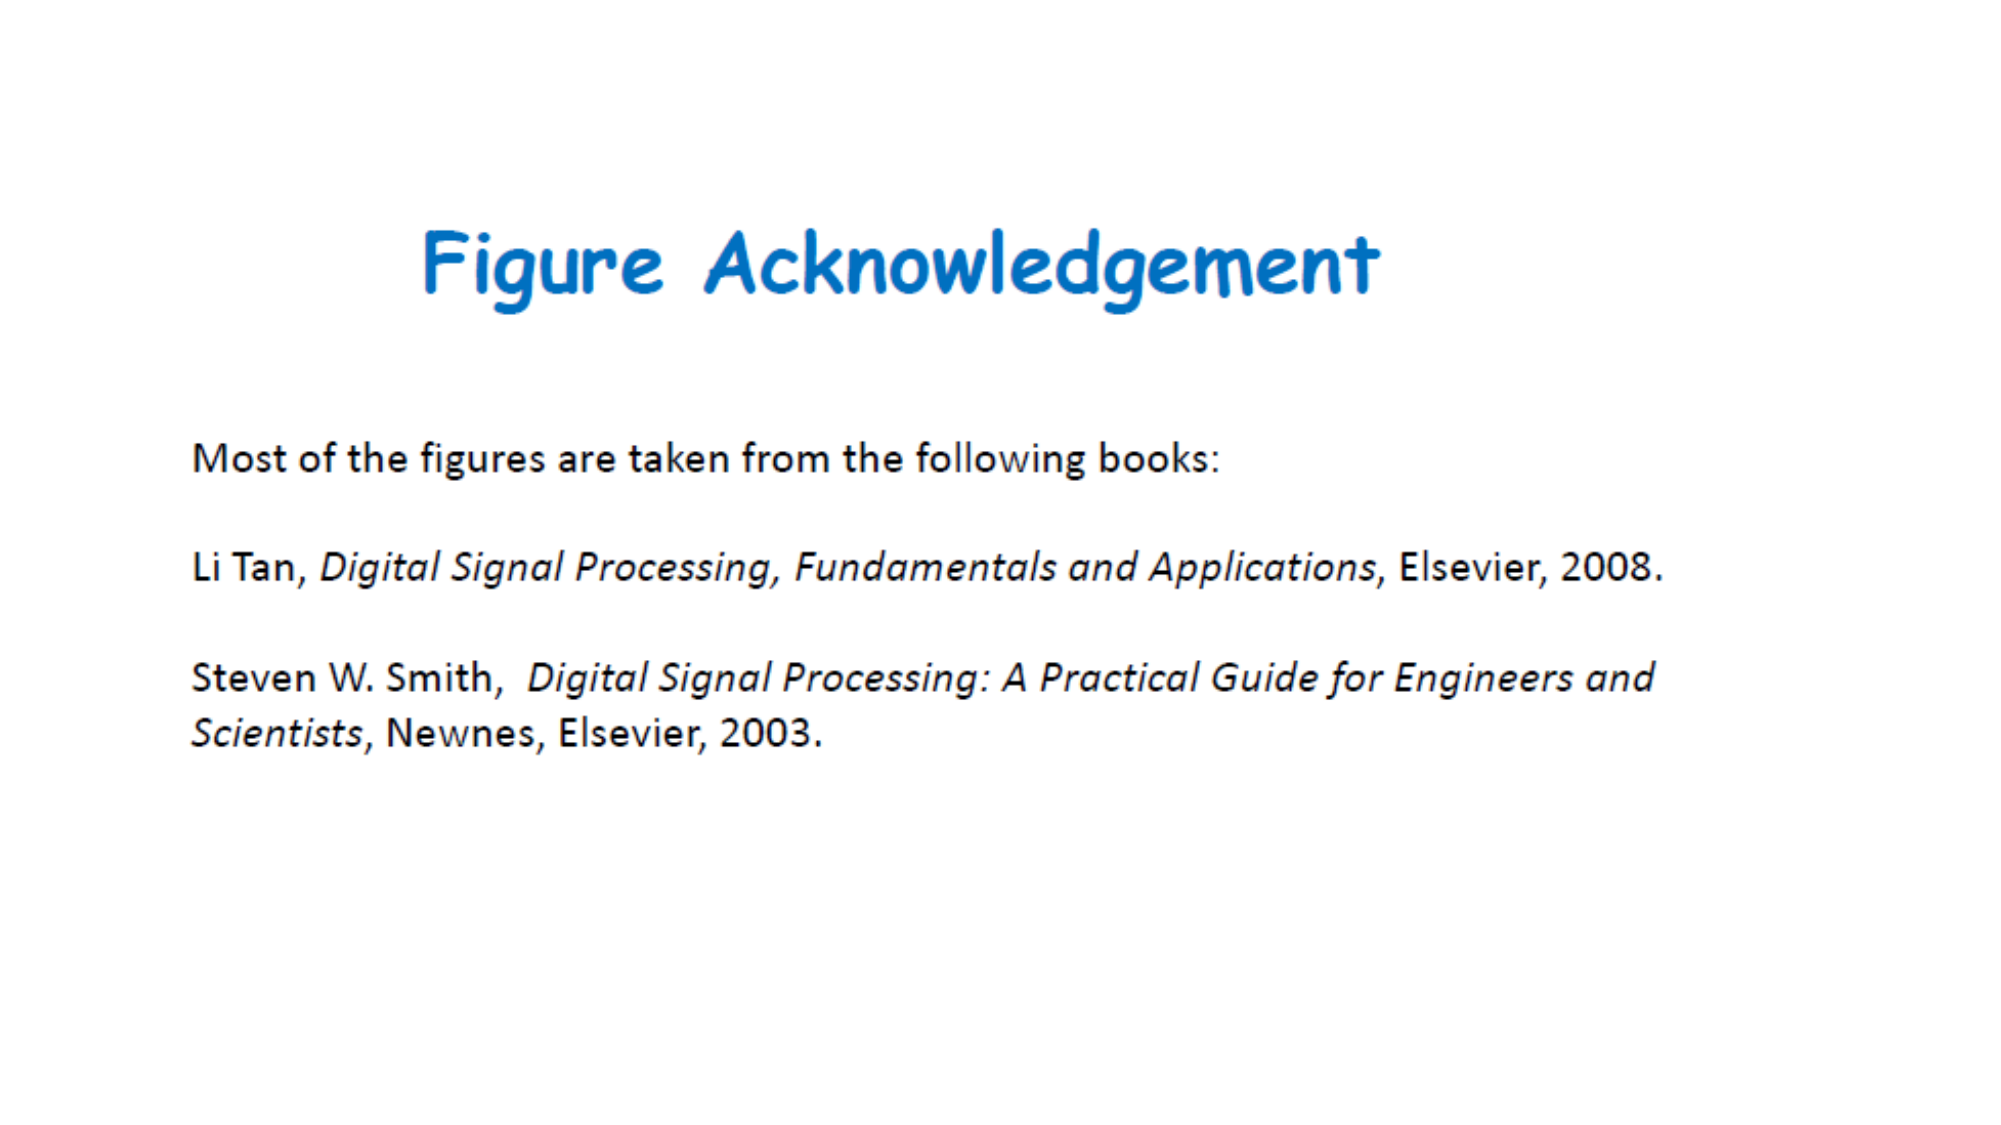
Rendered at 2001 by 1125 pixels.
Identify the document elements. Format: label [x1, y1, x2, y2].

picture [82, 194, 1853, 909]
